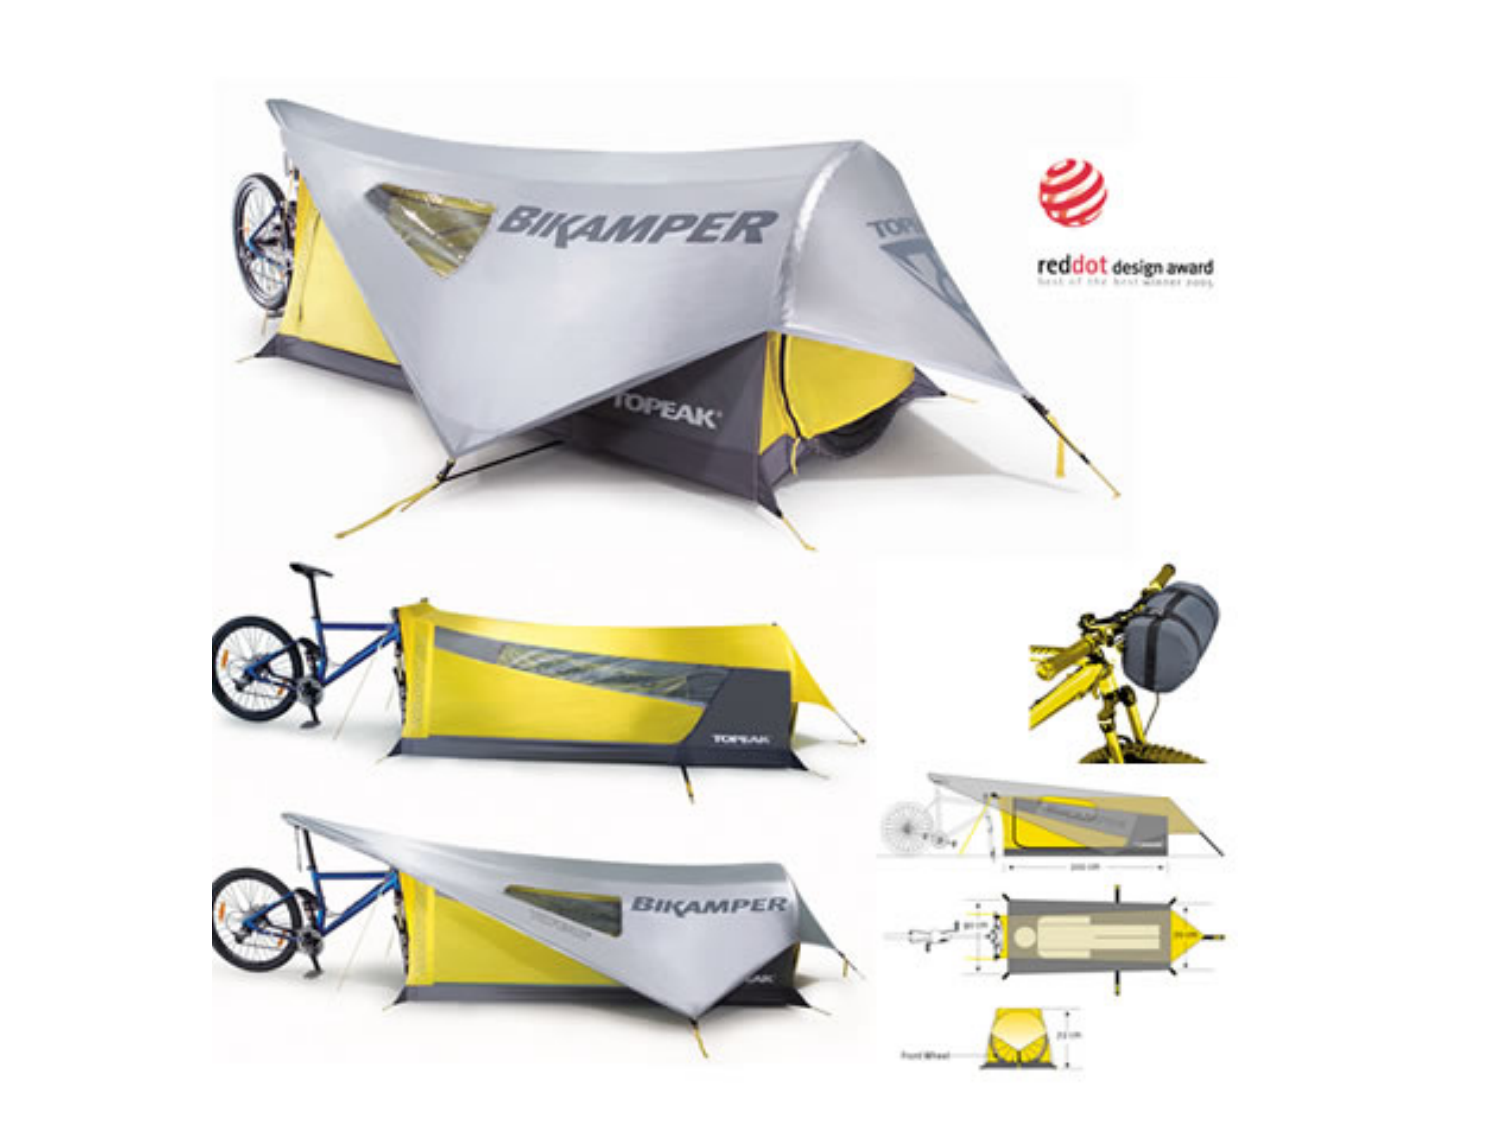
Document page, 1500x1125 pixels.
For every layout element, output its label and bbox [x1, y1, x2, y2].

picture [212, 75, 1238, 1099]
